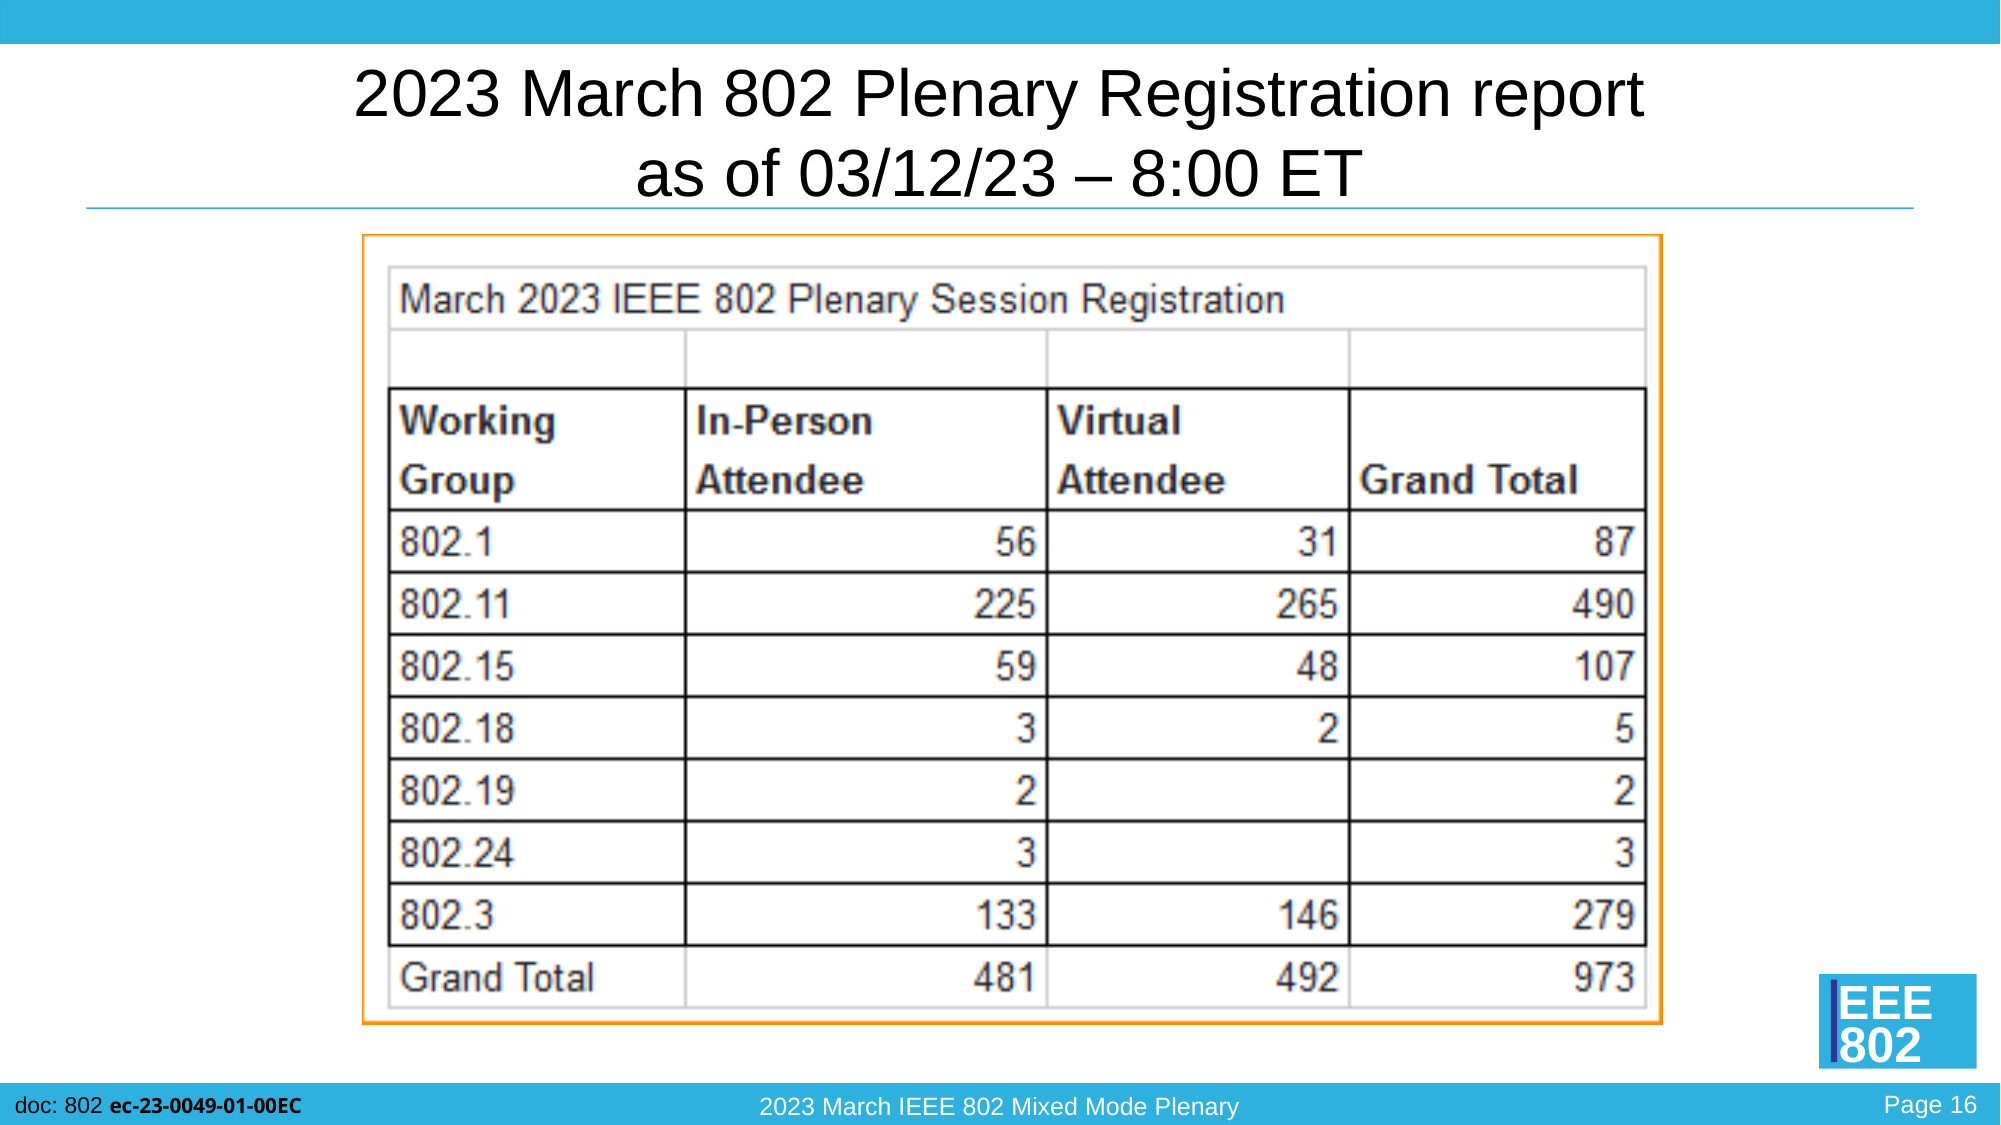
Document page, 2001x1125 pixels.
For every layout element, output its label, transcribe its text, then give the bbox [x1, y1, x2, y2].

title 2023 March 802 Plenary Registration report as of 03/12/23 – 8:00 ET [99, 62, 1900, 197]
picture [362, 234, 1663, 1025]
